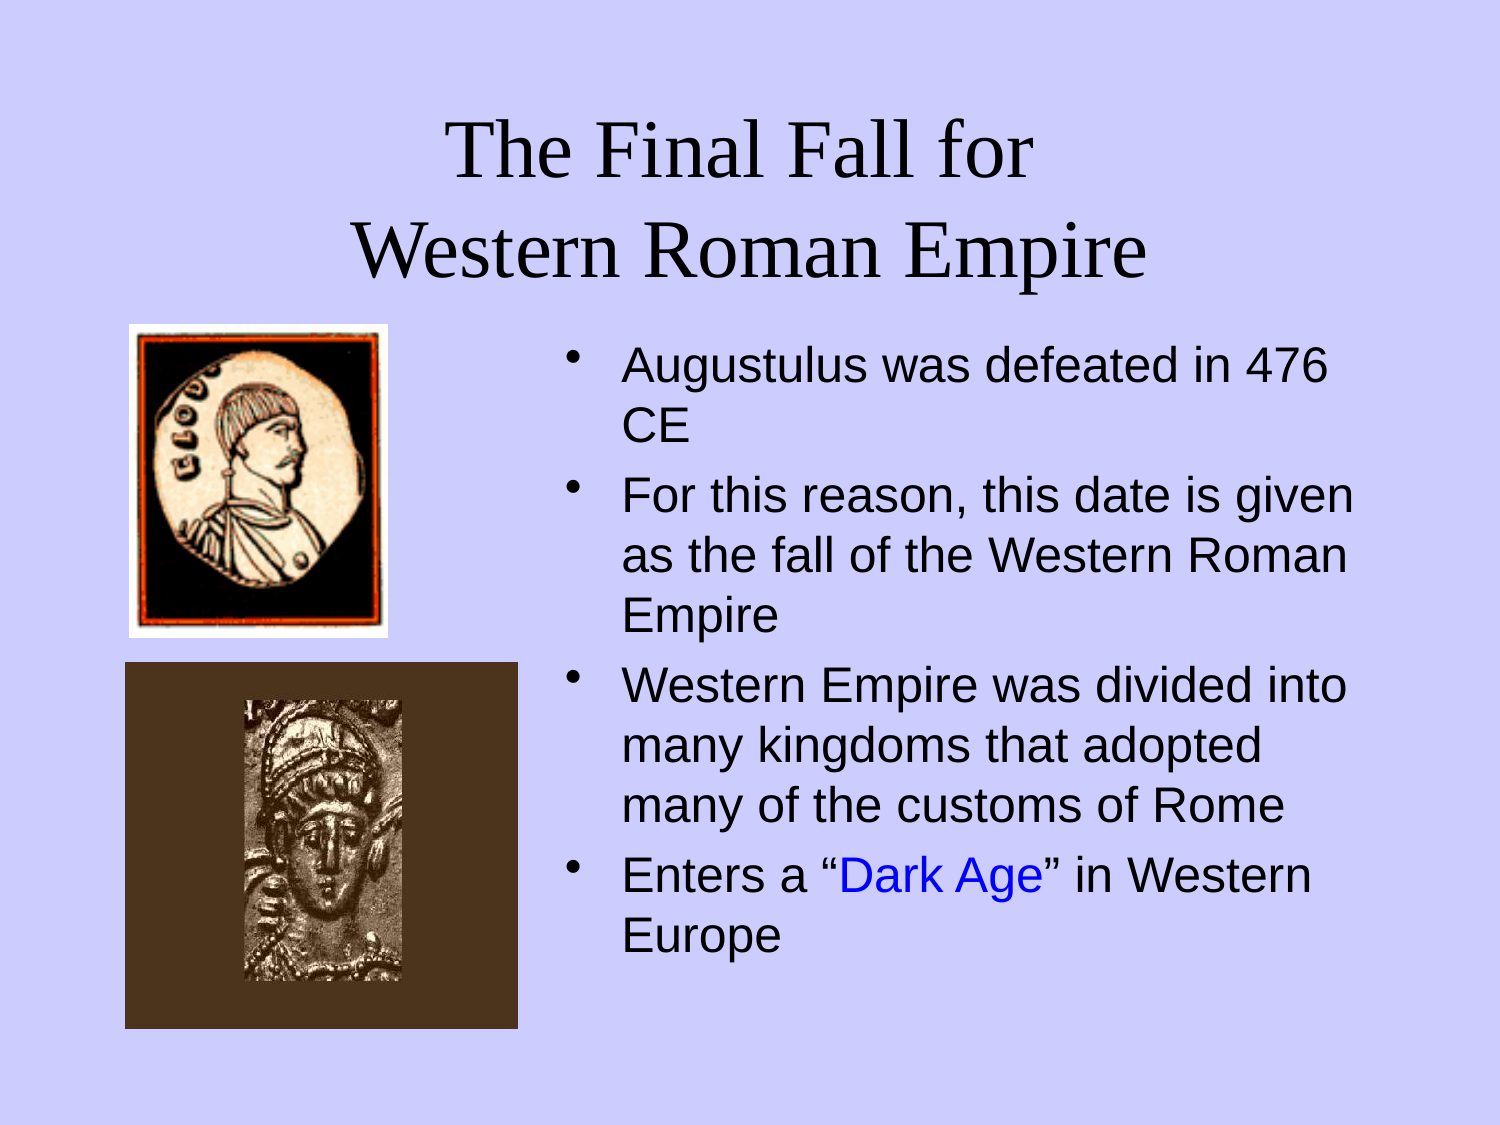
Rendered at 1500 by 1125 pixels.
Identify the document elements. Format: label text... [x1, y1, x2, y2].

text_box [129, 324, 388, 638]
list Augustulus was defeated in 476 CE For this reason, this date is given as the fall of the Western Roman Empire Western Empire was divided into many kingdoms that adopted many of the customs of Rome Enters a “Dark Age” in Western Europe [549, 324, 1388, 1076]
picture [124, 662, 518, 1029]
title The Final Fall for Western Roman Empire [112, 99, 1388, 288]
